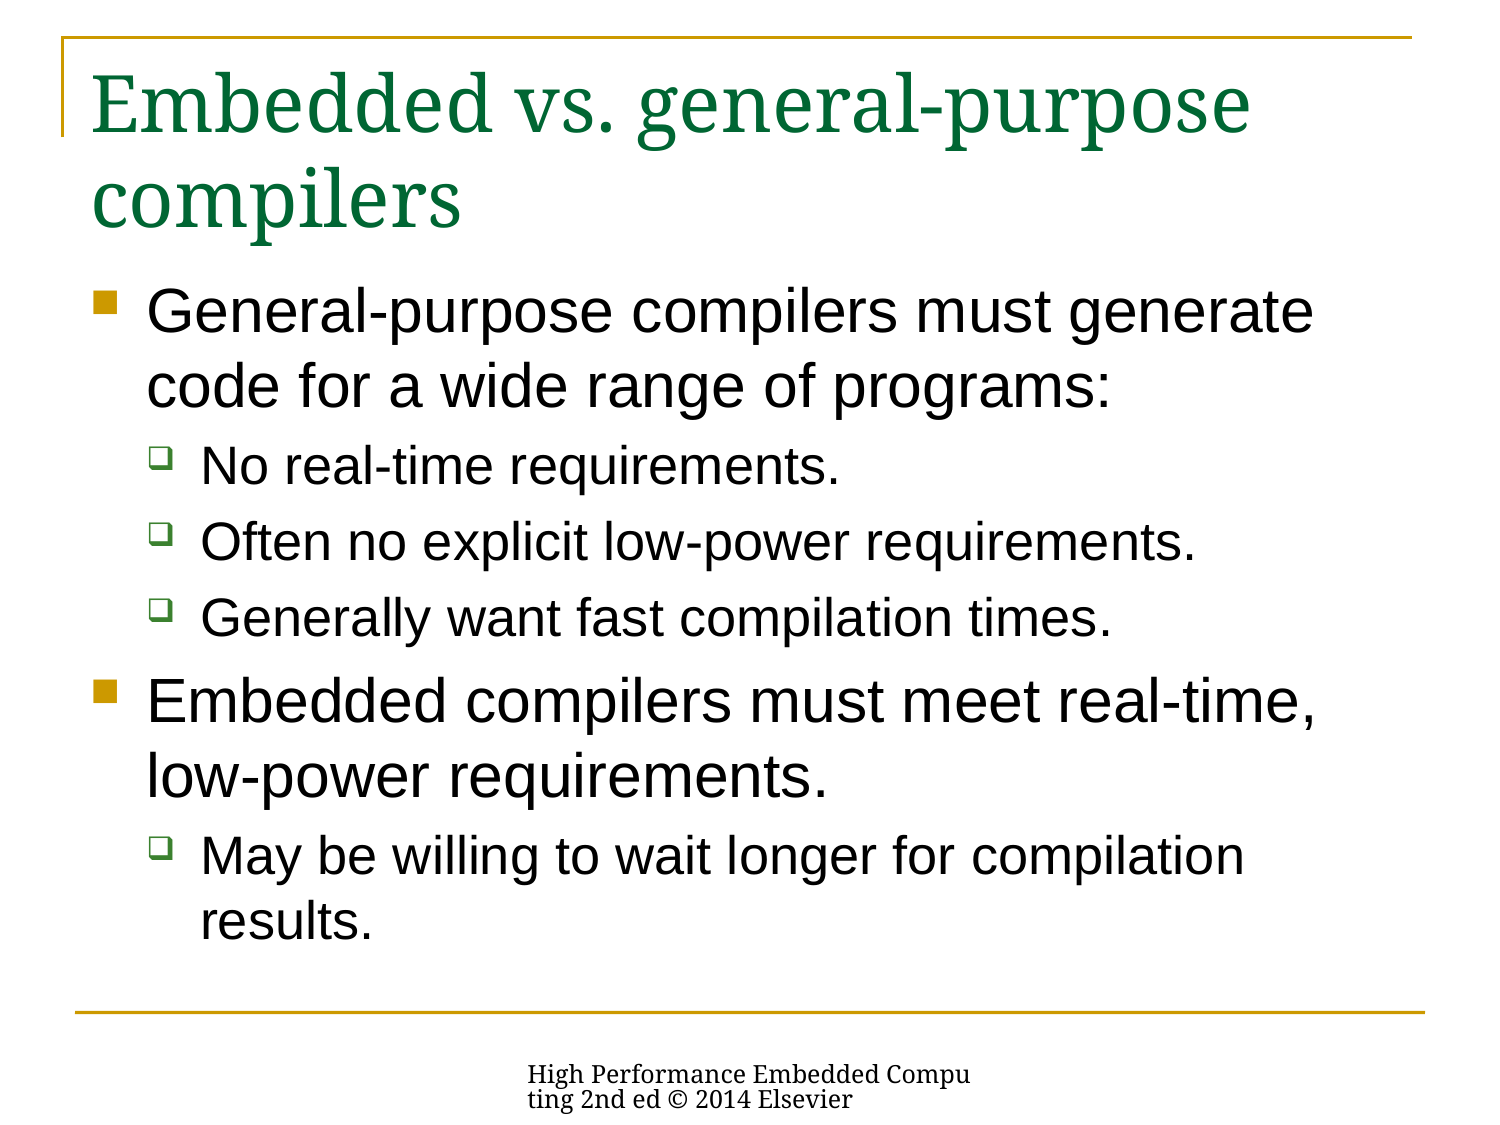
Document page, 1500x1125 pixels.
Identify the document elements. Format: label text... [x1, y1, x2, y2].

list General-purpose compilers must generate code for a wide range of programs: No real-time requirements. Often no explicit low-power requirements. Generally want fast compilation times. Embedded compilers must meet real-time, low-power requirements. May be willing to wait longer for compilation results. [75, 262, 1425, 1006]
title Embedded vs. general-purpose compilers [75, 45, 1425, 233]
footer High Performance Embedded Computing 2nd ed © 2014 Elsevier [512, 1025, 988, 1100]
